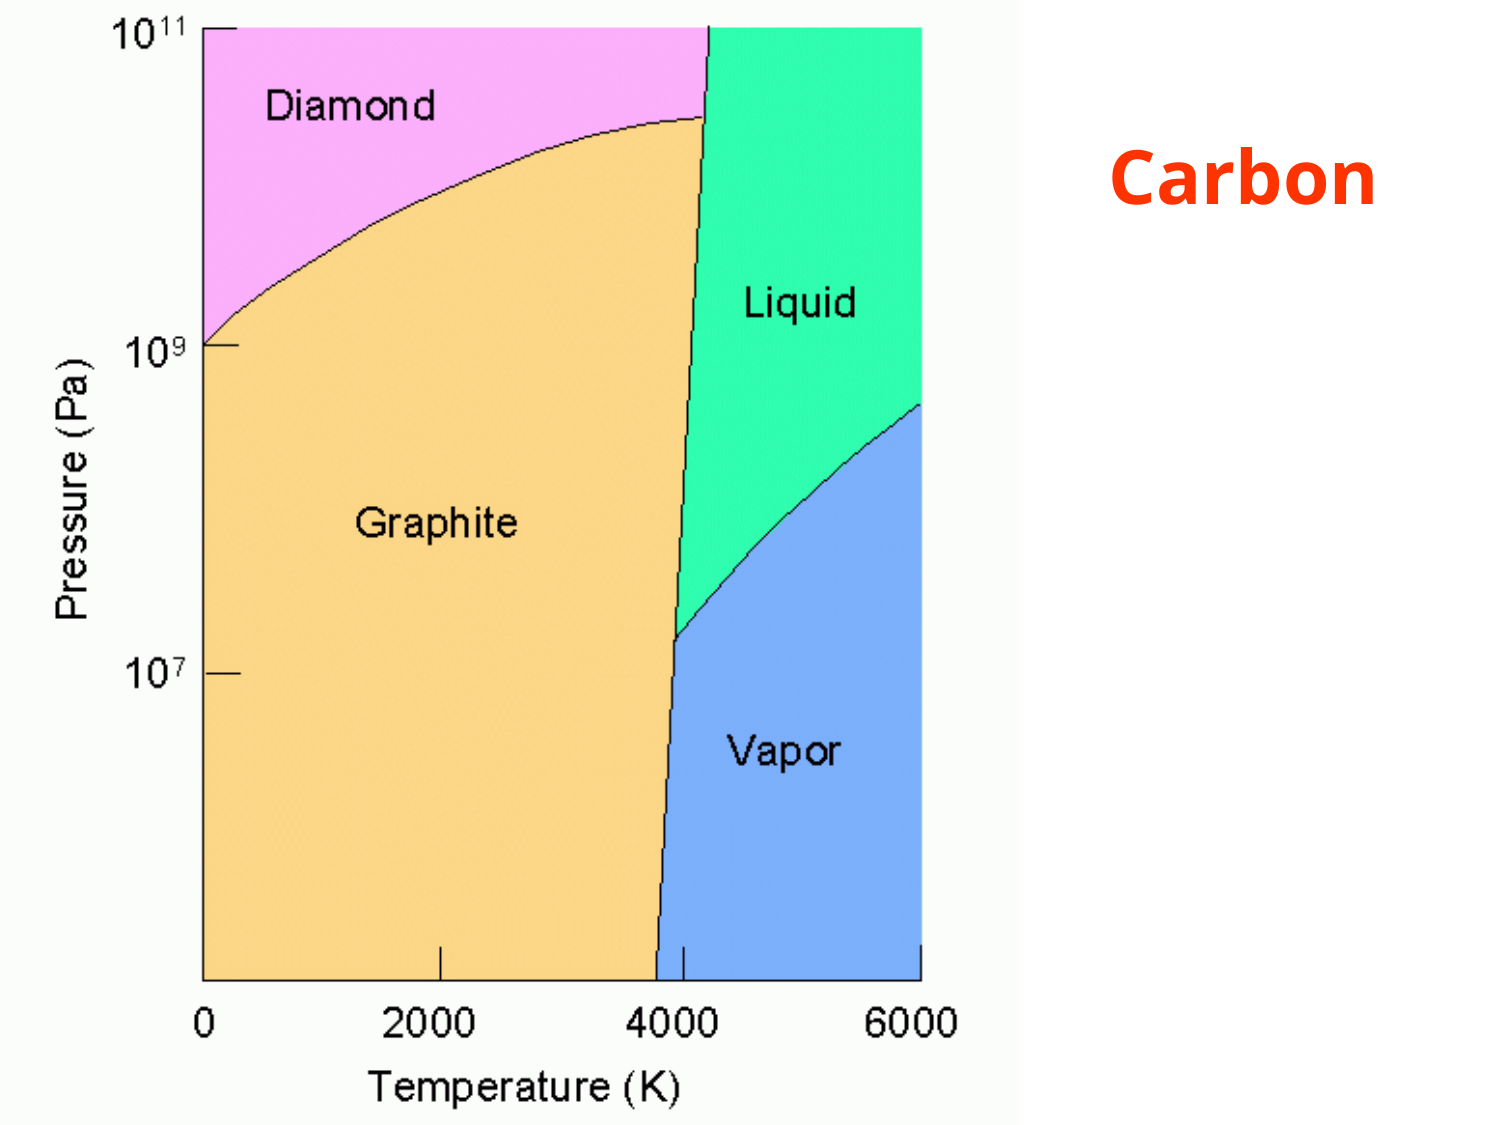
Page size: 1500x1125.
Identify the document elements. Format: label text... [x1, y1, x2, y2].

picture [0, 0, 1018, 1125]
title Carbon [1037, 62, 1451, 288]
